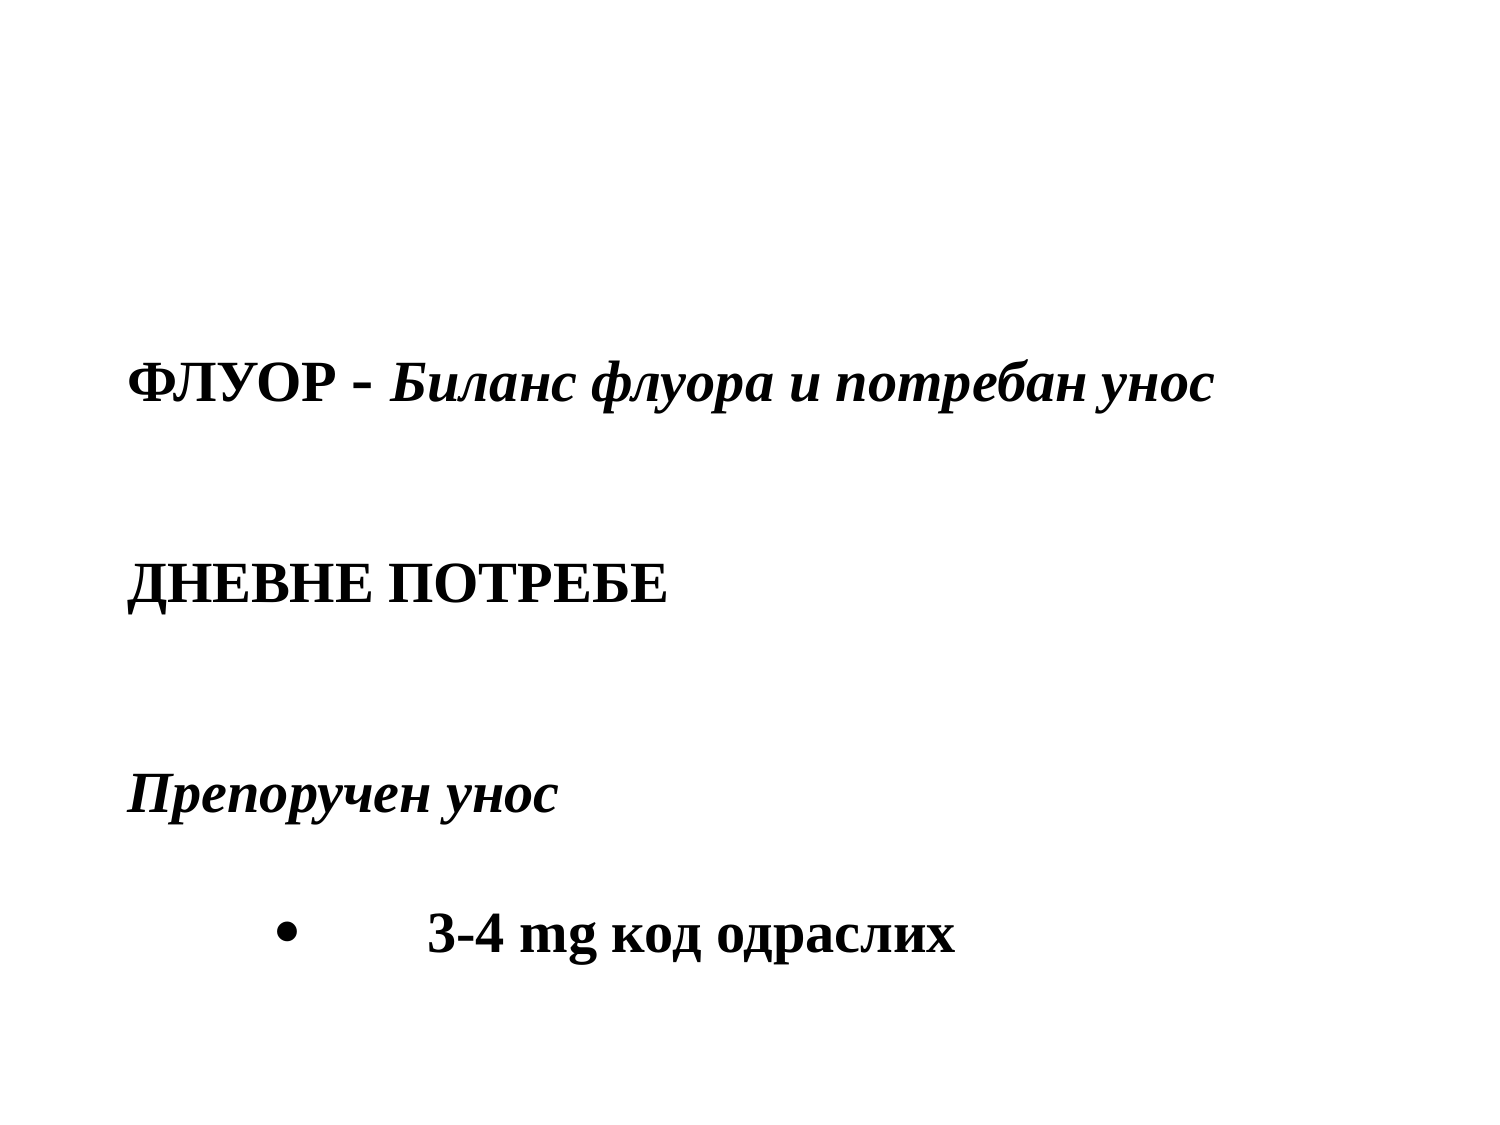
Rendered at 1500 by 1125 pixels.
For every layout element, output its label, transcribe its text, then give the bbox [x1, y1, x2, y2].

text_box ФЛУОР - Биланс флуора и потребан унос ДНЕВНЕ ПОТРЕБЕ Препоручен унос · 3-4 mg код одраслих [112, 327, 1450, 972]
